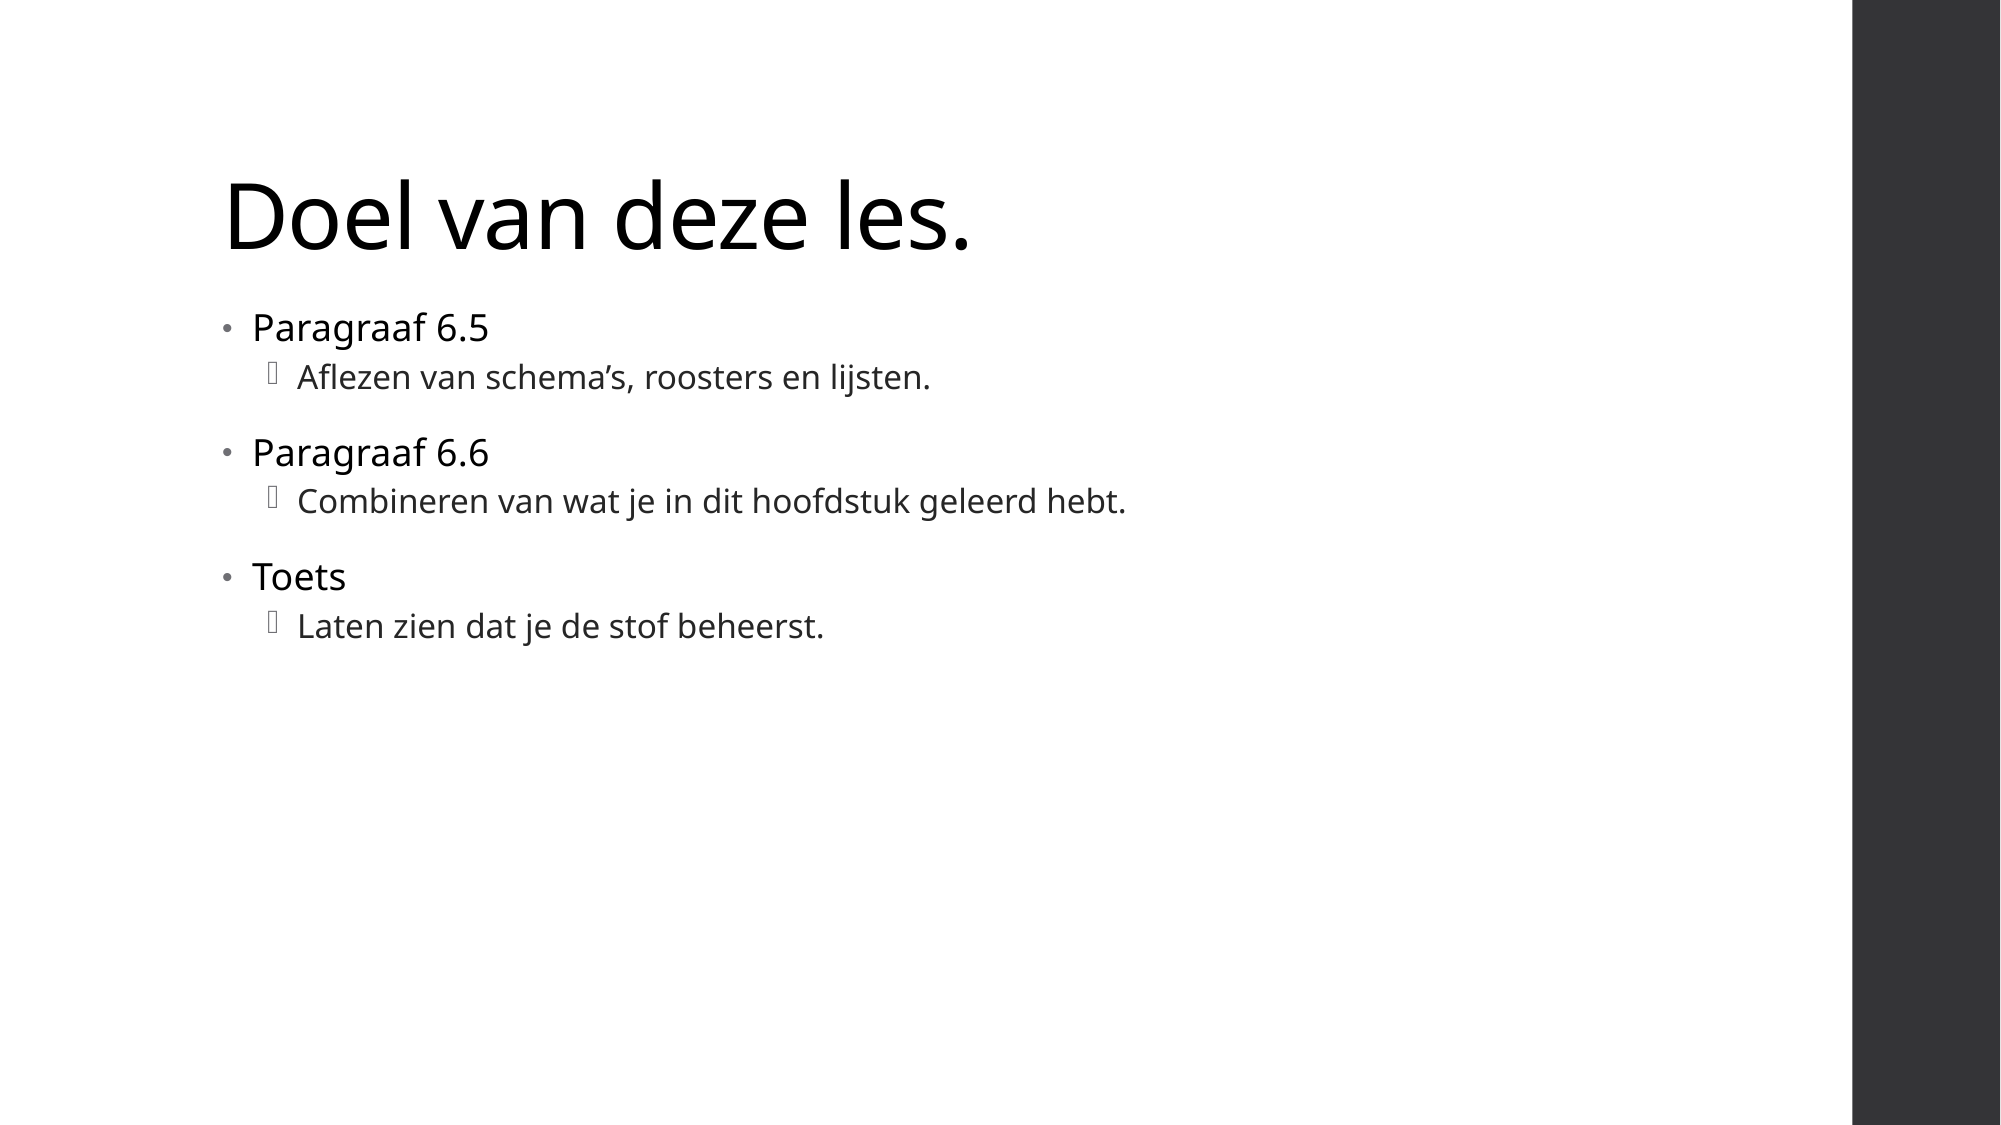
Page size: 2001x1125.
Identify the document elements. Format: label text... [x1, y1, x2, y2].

list Paragraaf 6.5 Aflezen van schema’s, roosters en lijsten. Paragraaf 6.6 Combineren van wat je in dit hoofdstuk geleerd hebt. Toets Laten zien dat je de stof beheerst. [206, 299, 1617, 1014]
title Doel van deze les. [206, 60, 1797, 278]
